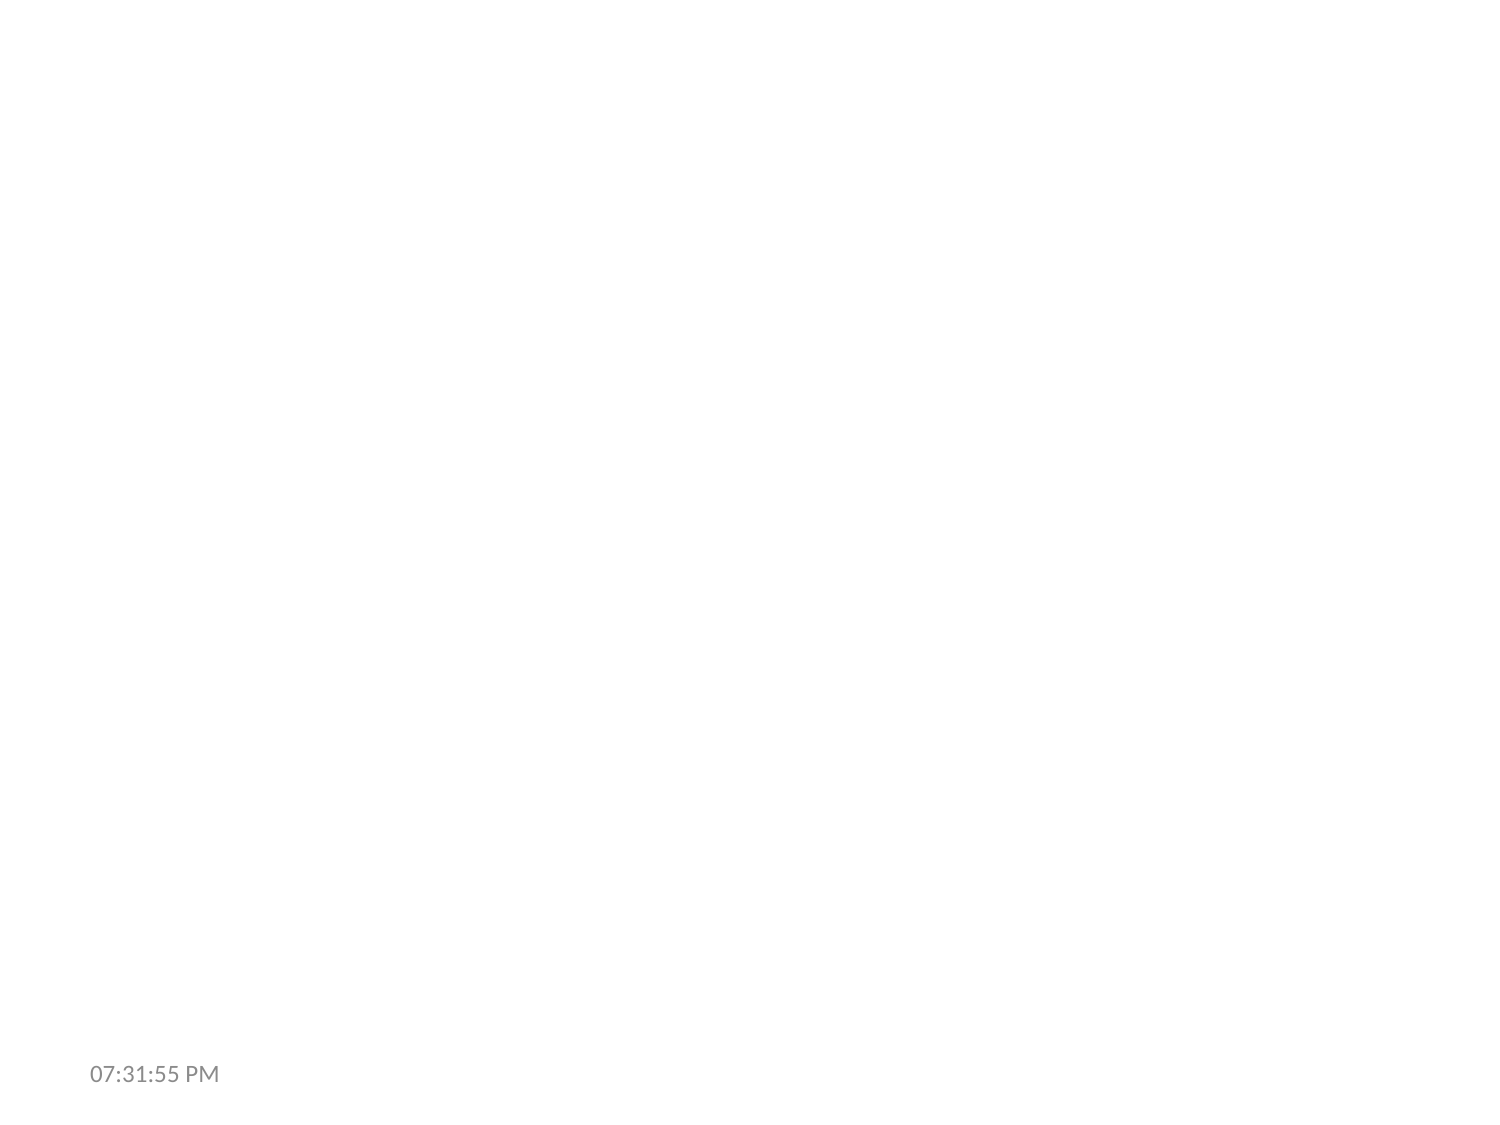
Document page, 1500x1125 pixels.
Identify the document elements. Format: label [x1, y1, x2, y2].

slide_number [75, 1042, 425, 1103]
